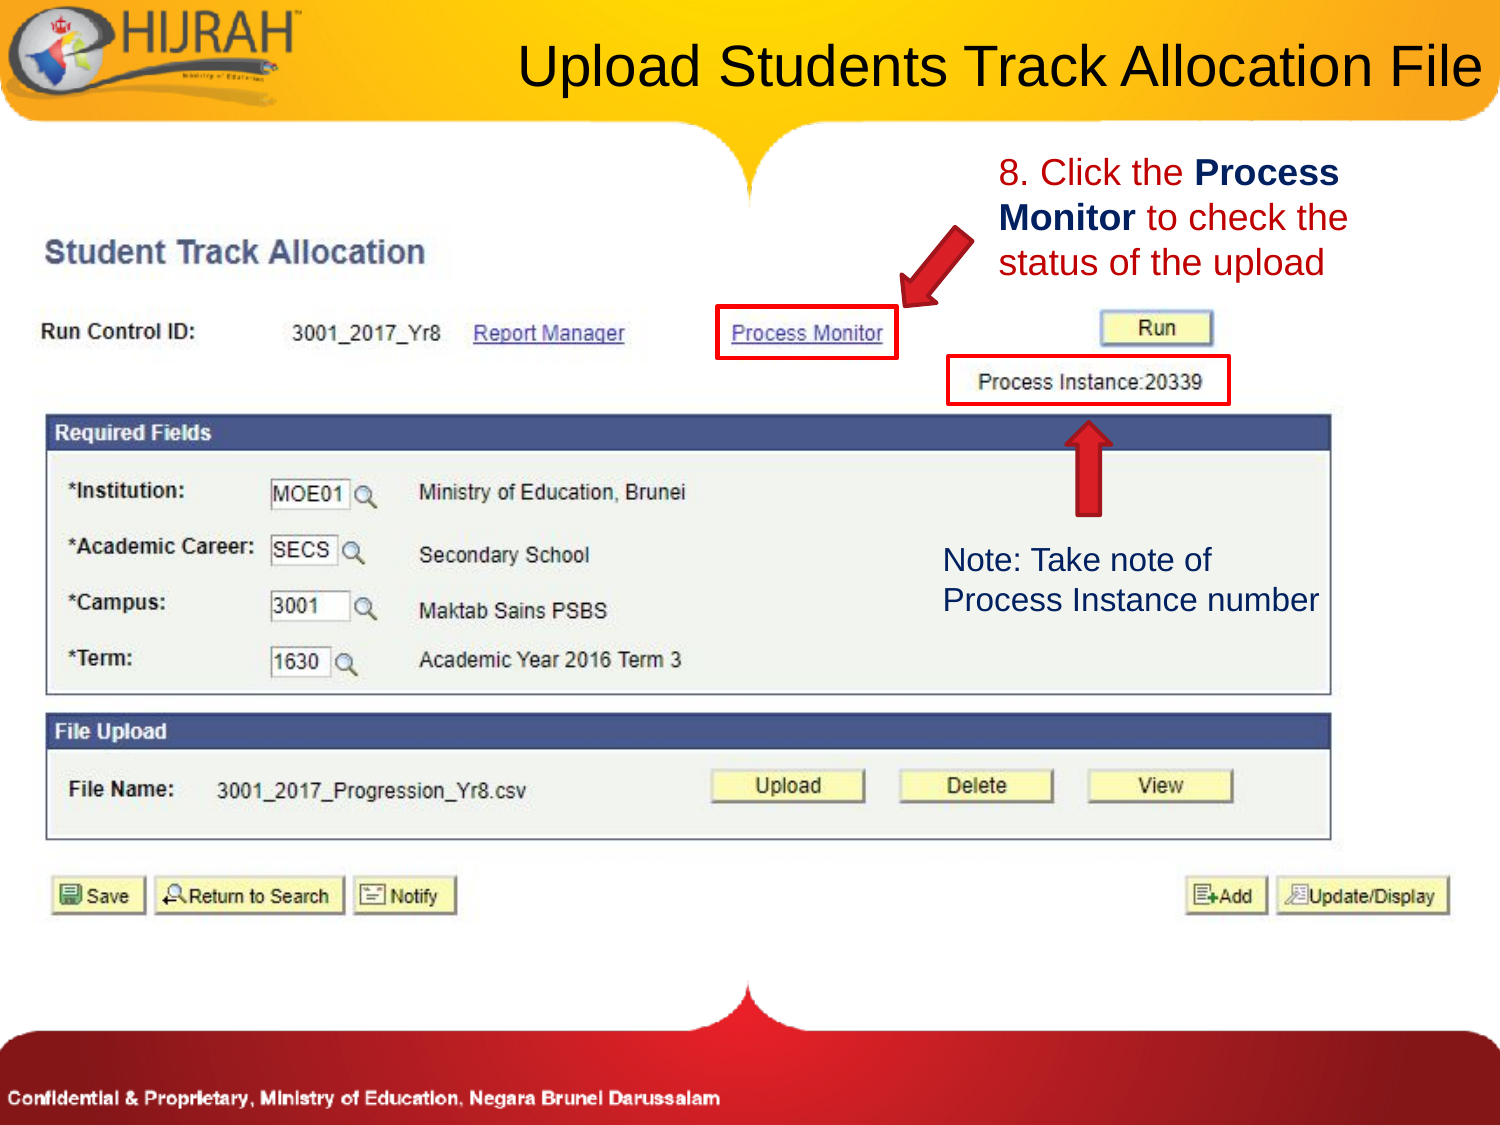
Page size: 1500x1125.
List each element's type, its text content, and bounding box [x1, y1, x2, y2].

text_box Upload Students Track Allocation File [276, 0, 1500, 126]
picture [0, 0, 1500, 1125]
text_box 8. Click the Process Monitor to check the status of the upload [983, 140, 1404, 222]
